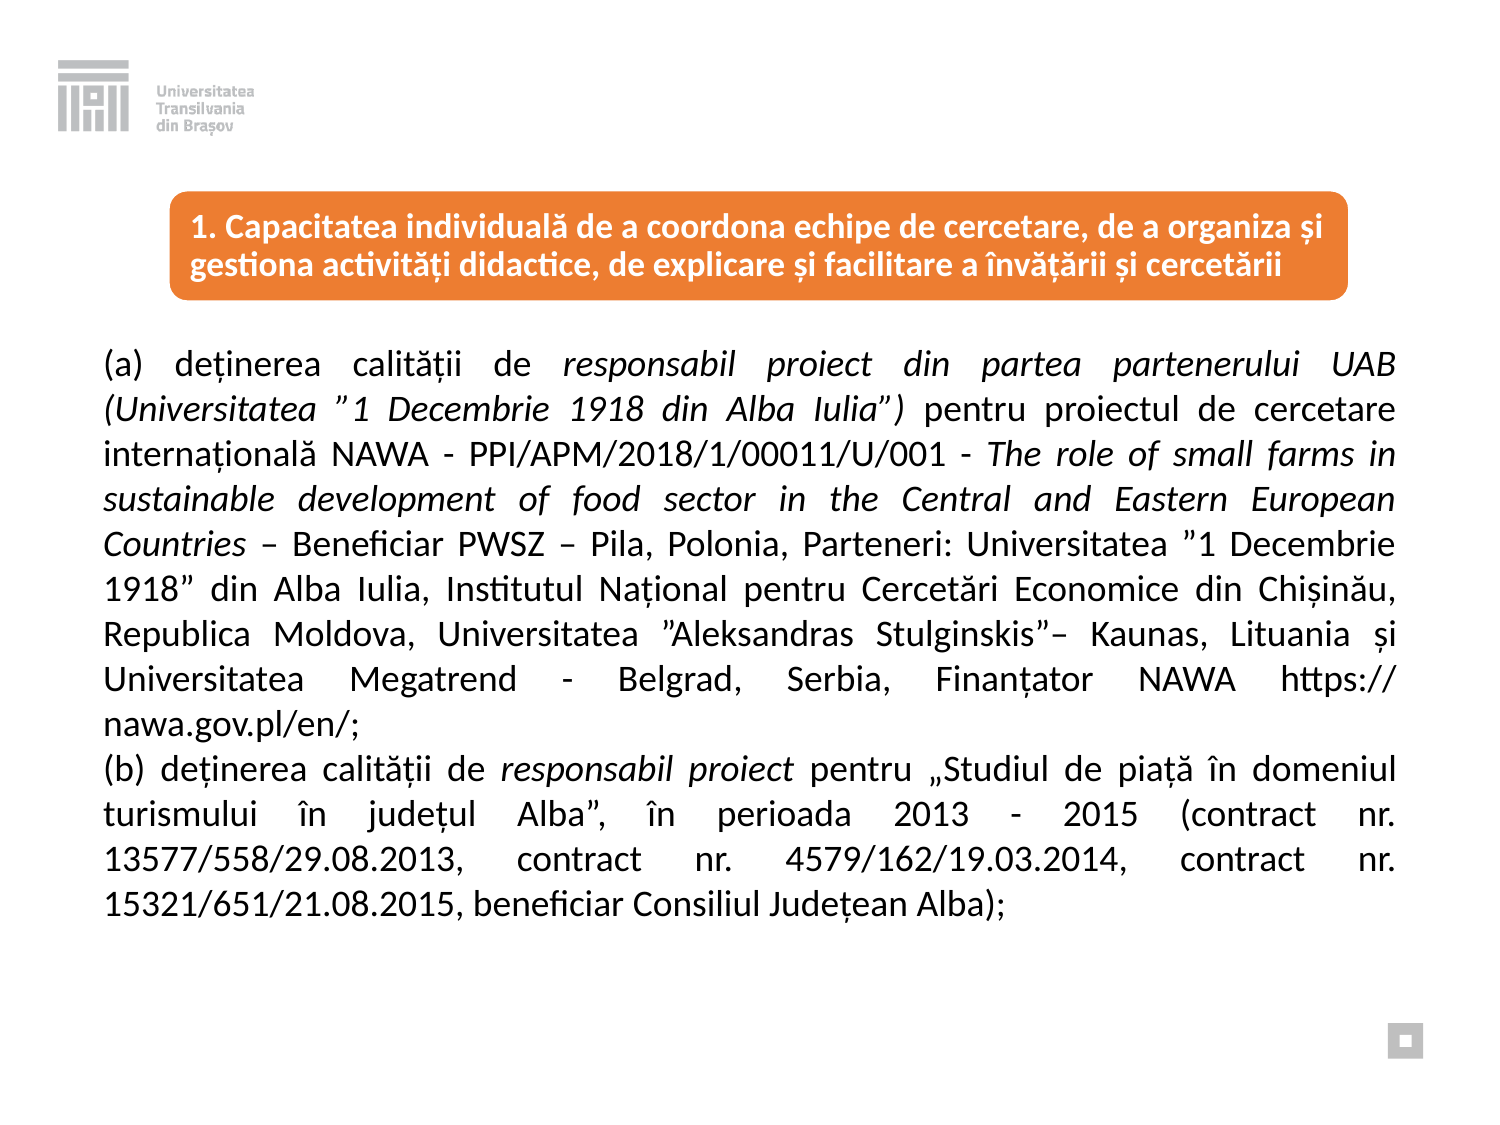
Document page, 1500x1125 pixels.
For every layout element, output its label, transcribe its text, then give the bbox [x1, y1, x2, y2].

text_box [1387, 1023, 1424, 1059]
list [168, 190, 1350, 332]
text_box (a) deţinerea calităţii de responsabil proiect din partea partenerului UAB (Universitatea ”1 Decembrie 1918 din Alba Iulia”) pentru proiectul de cercetare internațională NAWA - PPI/APM/2018/1/00011/U/001 - The role of small farms in sustainable development of food sector in the Central and Eastern European Countries – Beneficiar PWSZ – Pila, Polonia, Parteneri: Universitatea ”1 Decembrie 1918” din Alba Iulia, Institutul Național pentru Cercetări Economice din Chișinău, Republica Moldova, Universitatea ”Aleksandras Stulginskis”– Kaunas, Lituania și Universitatea Megatrend - Belgrad, Serbia, Finanțator NAWA https:// nawa.gov.pl/en/; (b) deţinerea calităţii de responsabil proiect pentru „Studiul de piaţă în domeniul turismului în judeţul Alba”, în perioada 2013 - 2015 (contract nr. 13577/558/29.08.2013, contract nr. 4579/162/19.03.2014, contract nr. 15321/651/21.08.2015, beneficiar Consiliul Judeţean Alba); [88, 331, 1412, 932]
picture [58, 60, 254, 136]
